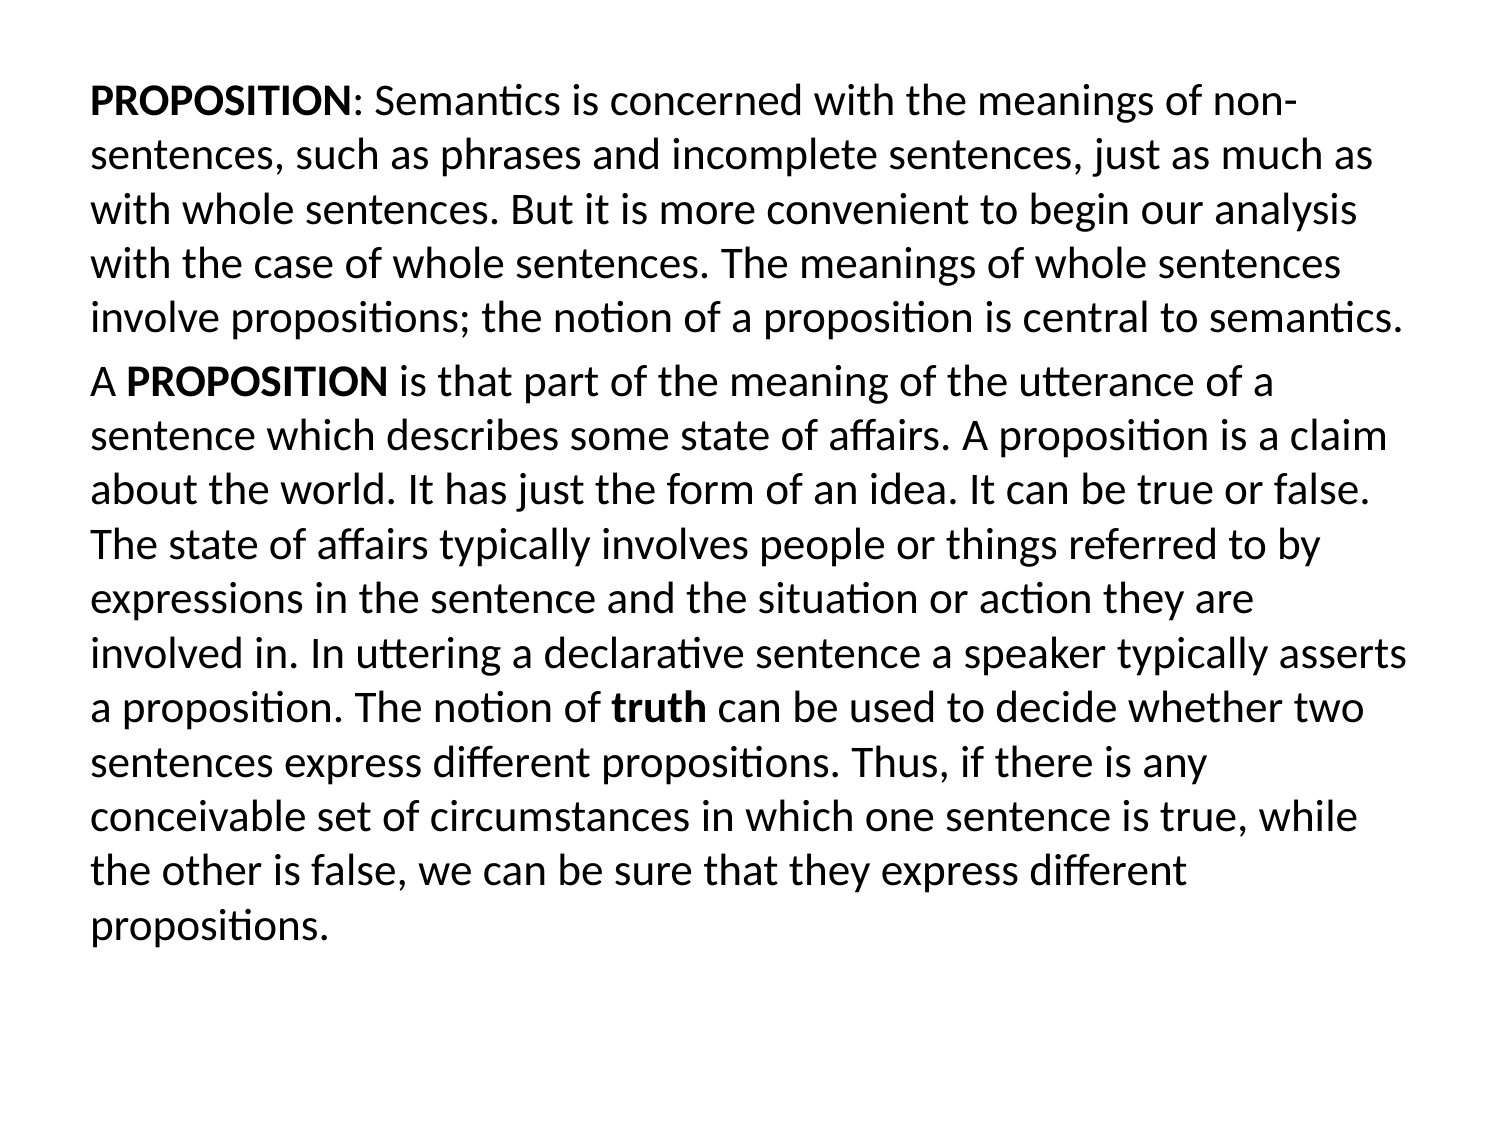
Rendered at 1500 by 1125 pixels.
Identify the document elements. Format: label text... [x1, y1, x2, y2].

list PROPOSITION: Semantics is concerned with the meanings of non- sentences, such as phrases and incomplete sentences, just as much as with whole sentences. But it is more convenient to begin our analysis with the case of whole sentences. The meanings of whole sentences involve propositions; the notion of a proposition is central to semantics. A PROPOSITION is that part of the meaning of the utterance of a sentence which describes some state of aﬀairs. A proposition is a claim about the world. It has just the form of an idea. It can be true or false. The state of aﬀairs typically involves people or things referred to by expressions in the sentence and the situation or action they are involved in. In uttering a declarative sentence a speaker typically asserts a proposition. The notion of truth can be used to decide whether two sentences express diﬀerent propositions. Thus, if there is any conceivable set of circumstances in which one sentence is true, while the other is false, we can be sure that they express diﬀerent propositions. [75, 62, 1425, 1005]
